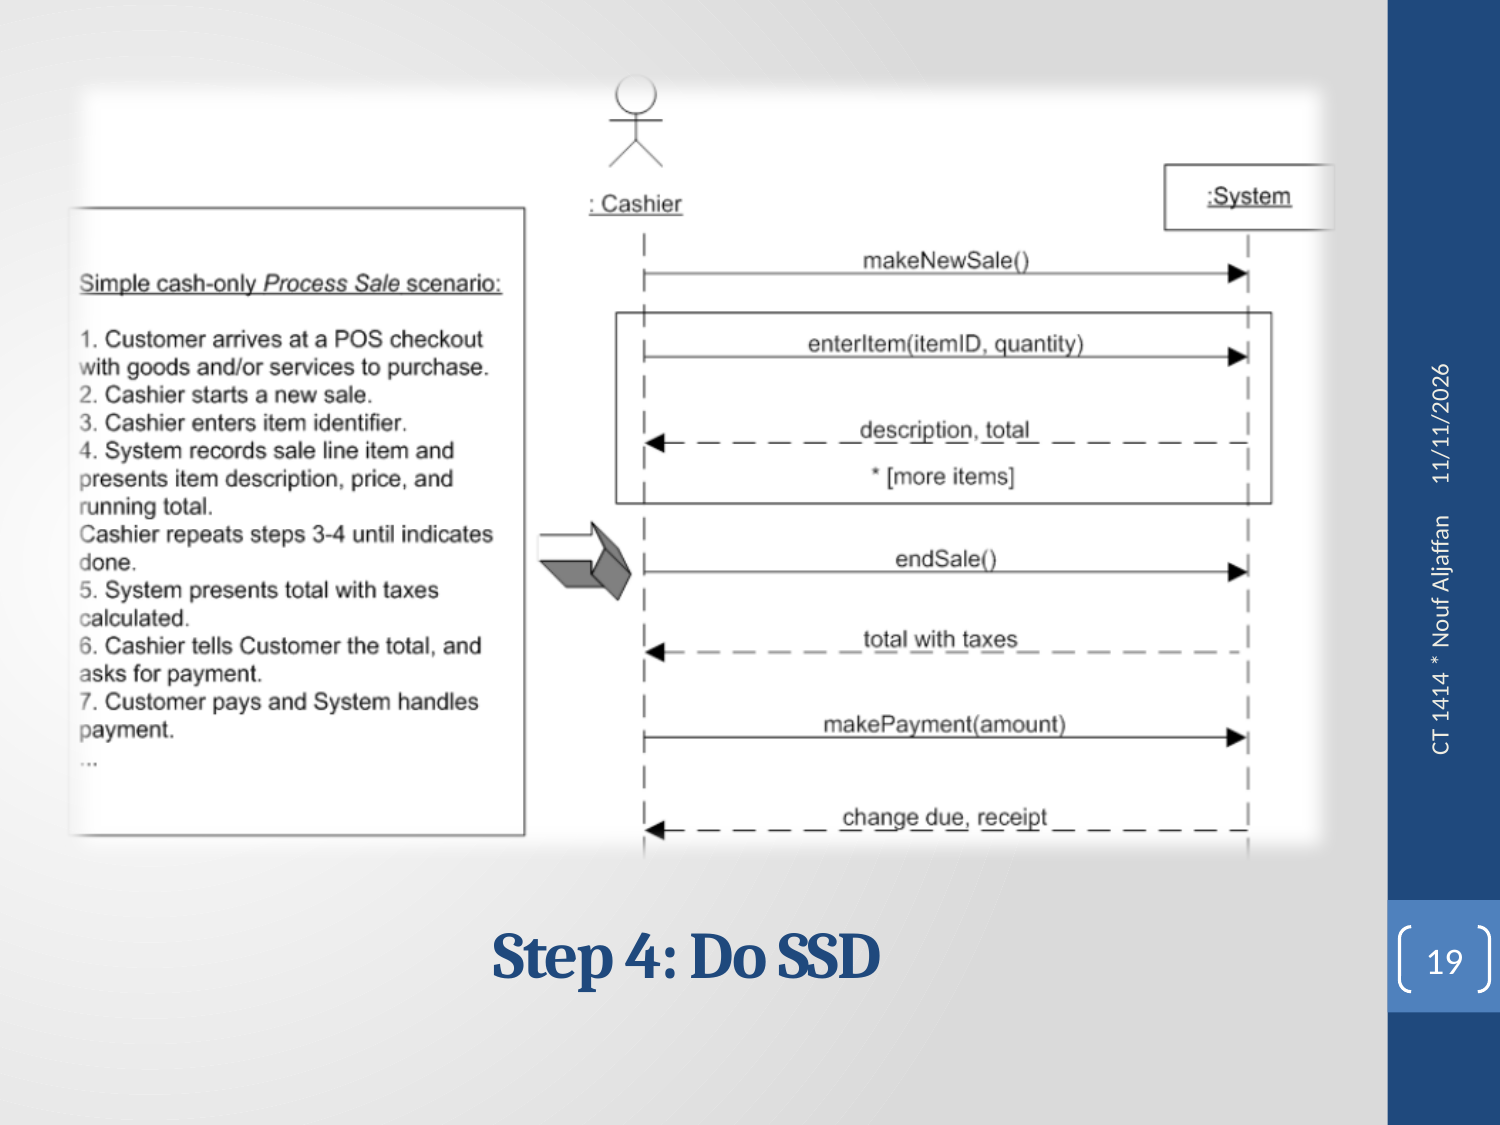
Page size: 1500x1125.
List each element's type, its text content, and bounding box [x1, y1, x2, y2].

slide_number 19 [1397, 925, 1492, 994]
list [64, 71, 1341, 865]
title Step 4: Do SSD [50, 901, 1325, 999]
footer CT 1414 * Nouf Aljaffan [1408, 500, 1469, 889]
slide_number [1408, 100, 1469, 500]
